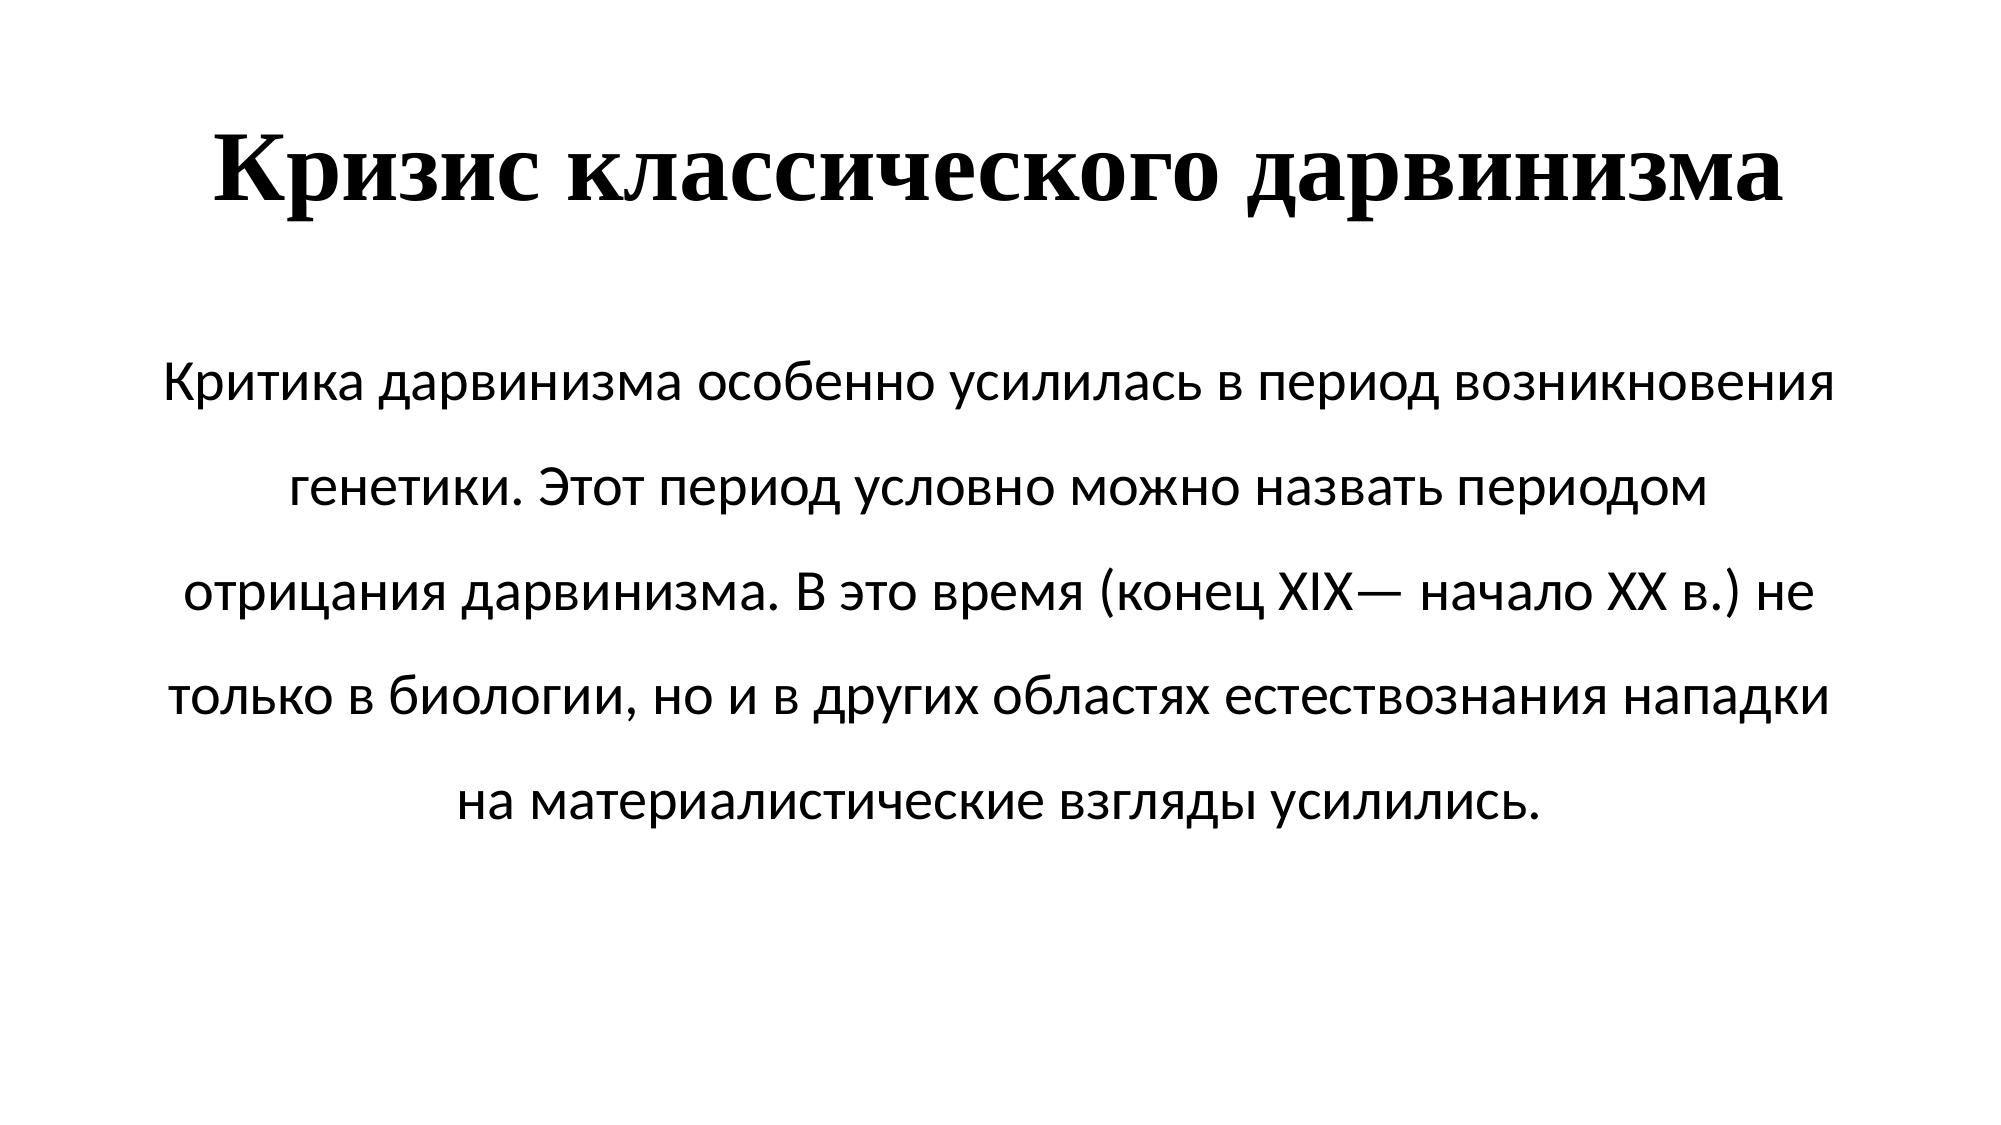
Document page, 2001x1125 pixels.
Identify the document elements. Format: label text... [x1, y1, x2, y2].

list Критика дарвинизма особенно усилилась в период возникновения генетики. Этот период условно можно назвать периодом отрицания дарвинизма. В это время (конец XIX— начало XX в.) не только в биологии, но и в других областях естествознания нападки на материалистические взгляды усилились. [137, 299, 1863, 1014]
title Кризис классического дарвинизма [137, 59, 1863, 278]
